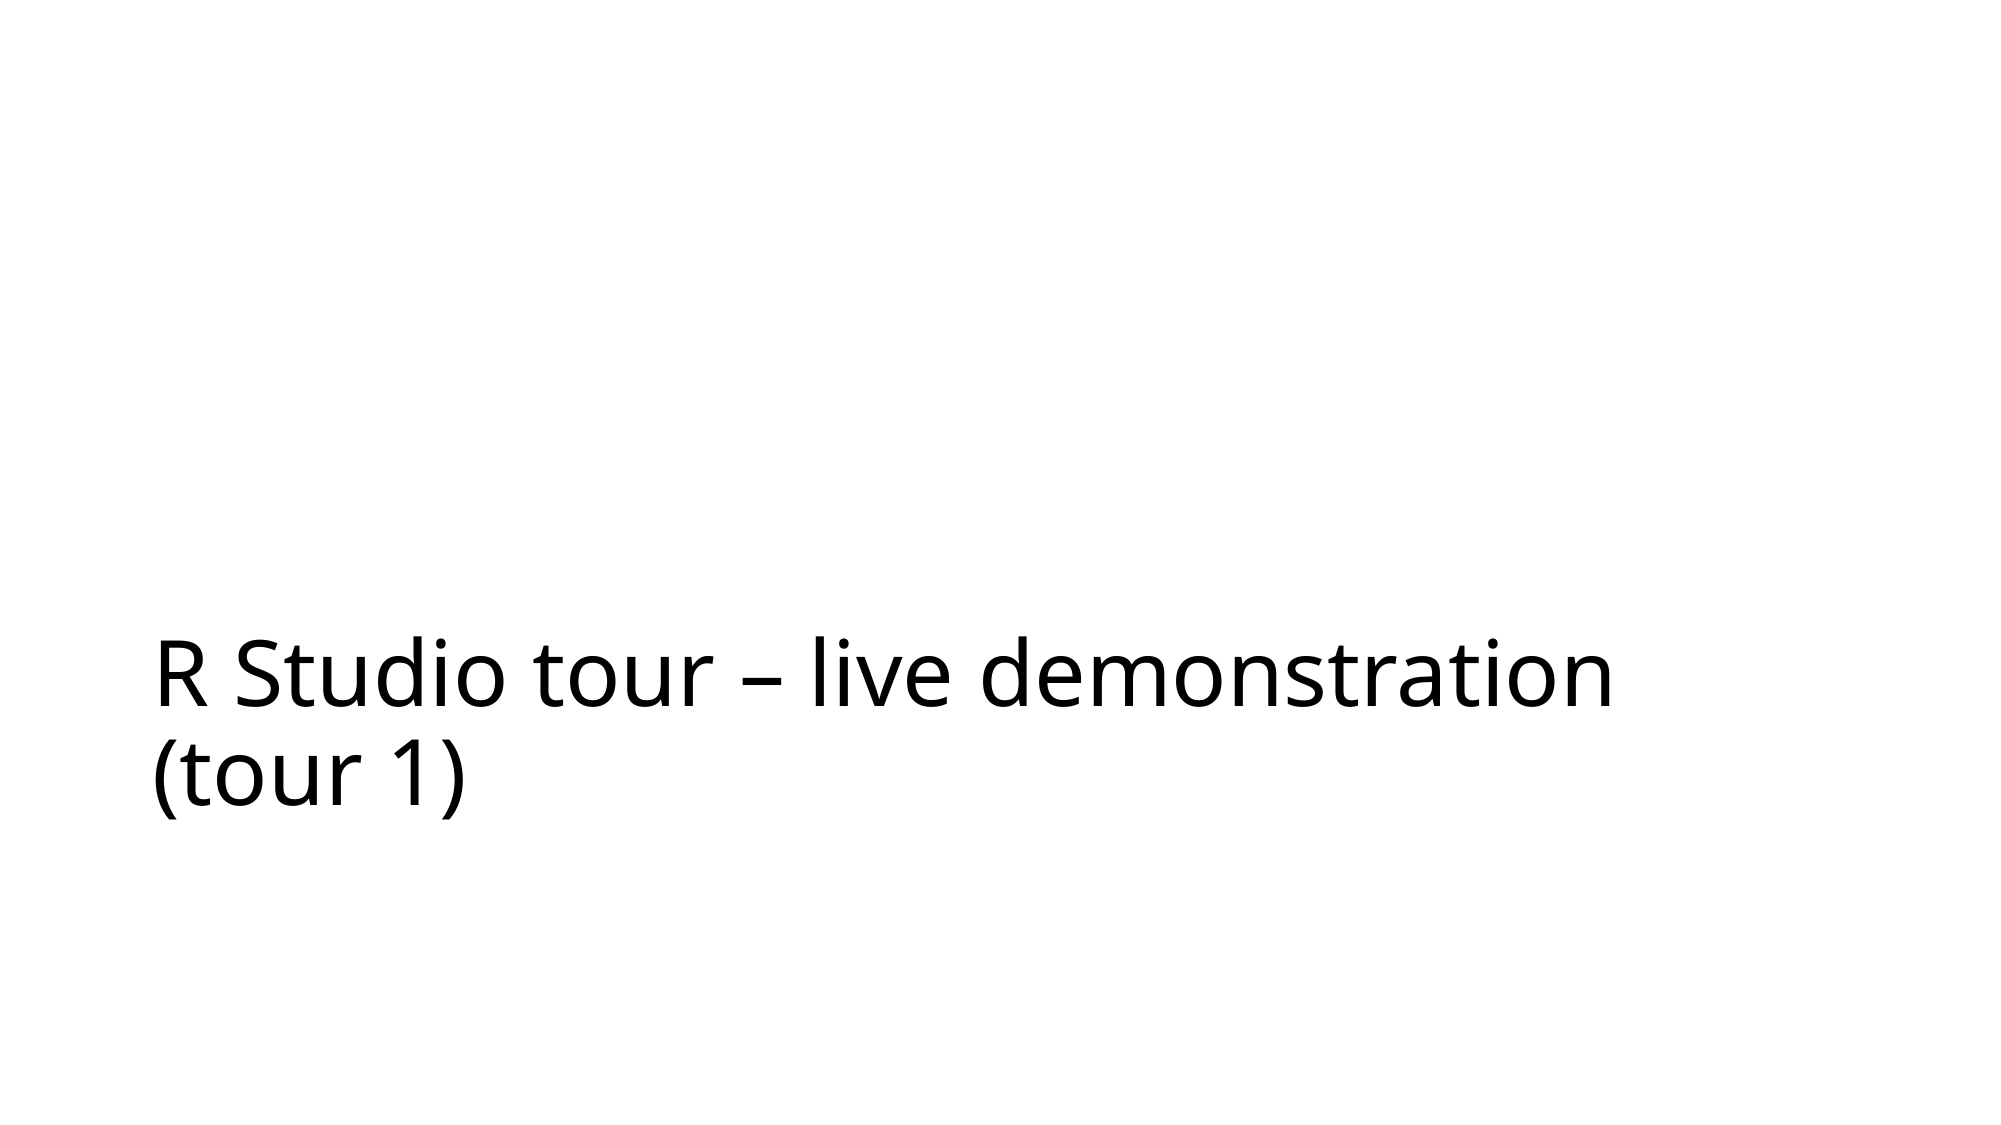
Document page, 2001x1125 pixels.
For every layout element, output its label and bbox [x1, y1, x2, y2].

list [137, 299, 1863, 1014]
